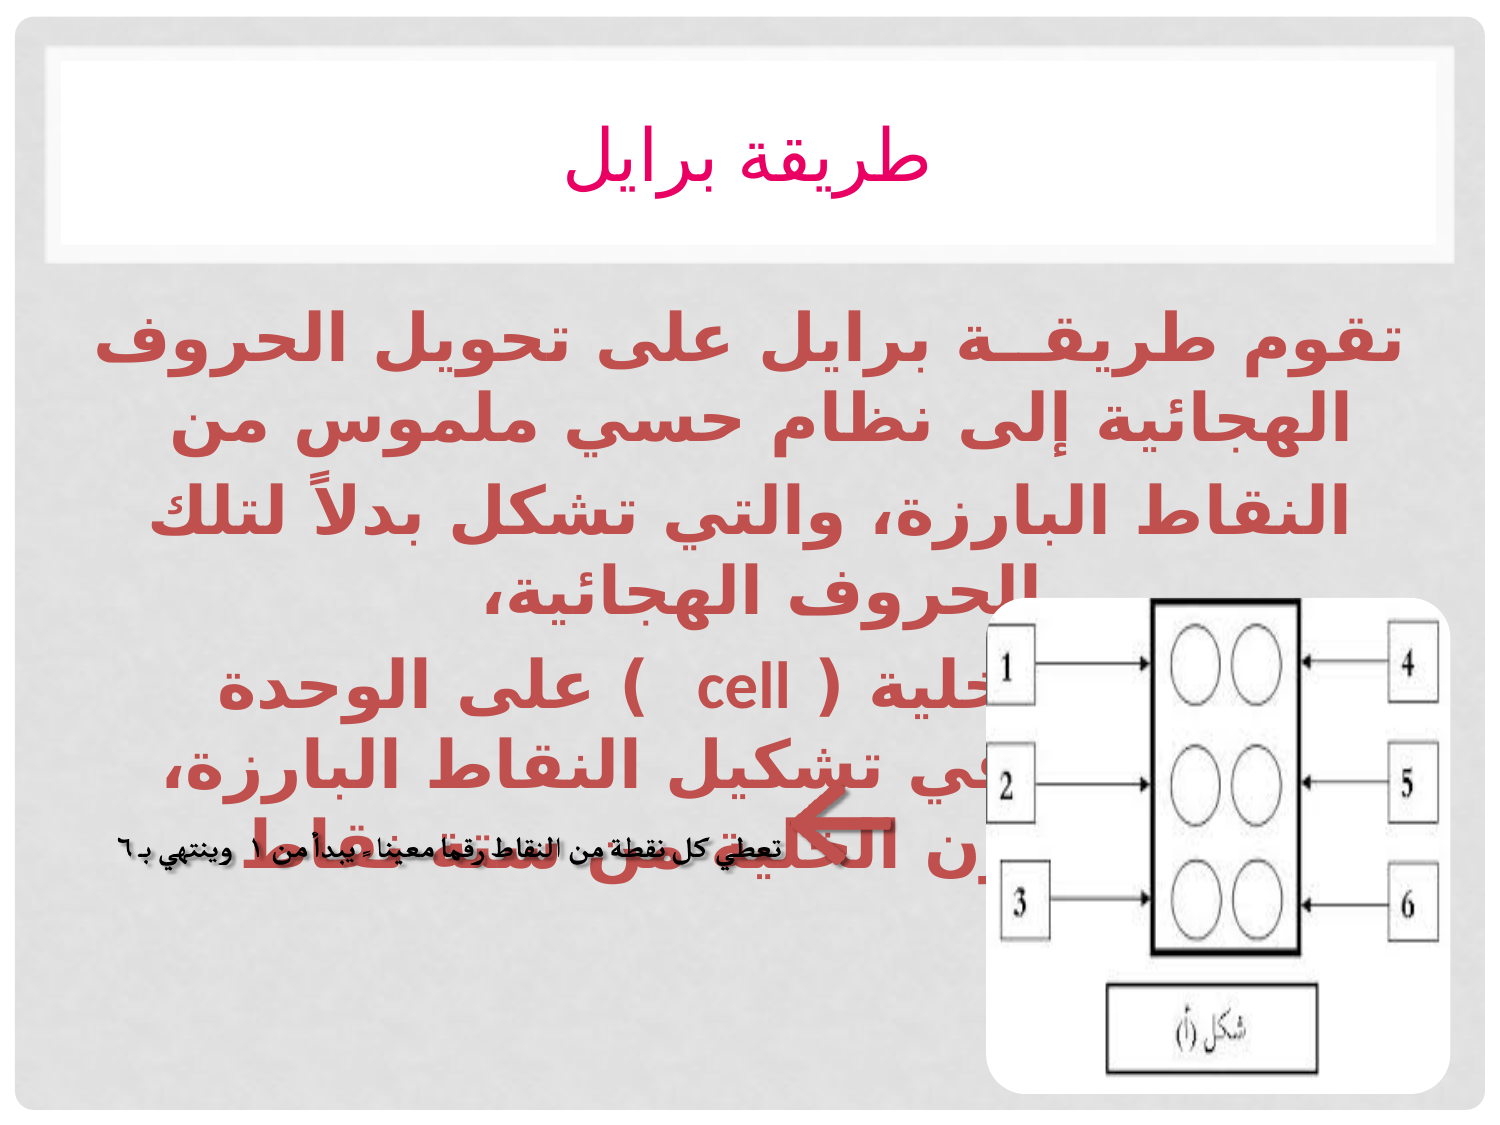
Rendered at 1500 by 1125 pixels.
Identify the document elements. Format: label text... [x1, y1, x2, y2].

title طريقة برايل [69, 66, 1425, 238]
picture [76, 597, 1451, 1095]
list تقوم طريقــة برايل على تحويل الحروف الهجائية إلى نظام حسي ملموس من النقاط البارزة، والتي تشكل بدلاً لتلك الحروف الهجائية، وتعتبر الخلية ( cell ) على الوحدة الأساسية في تشكيل النقاط البارزة، حيث تتكون الخلية من ستة نقاط [75, 287, 1425, 1005]
